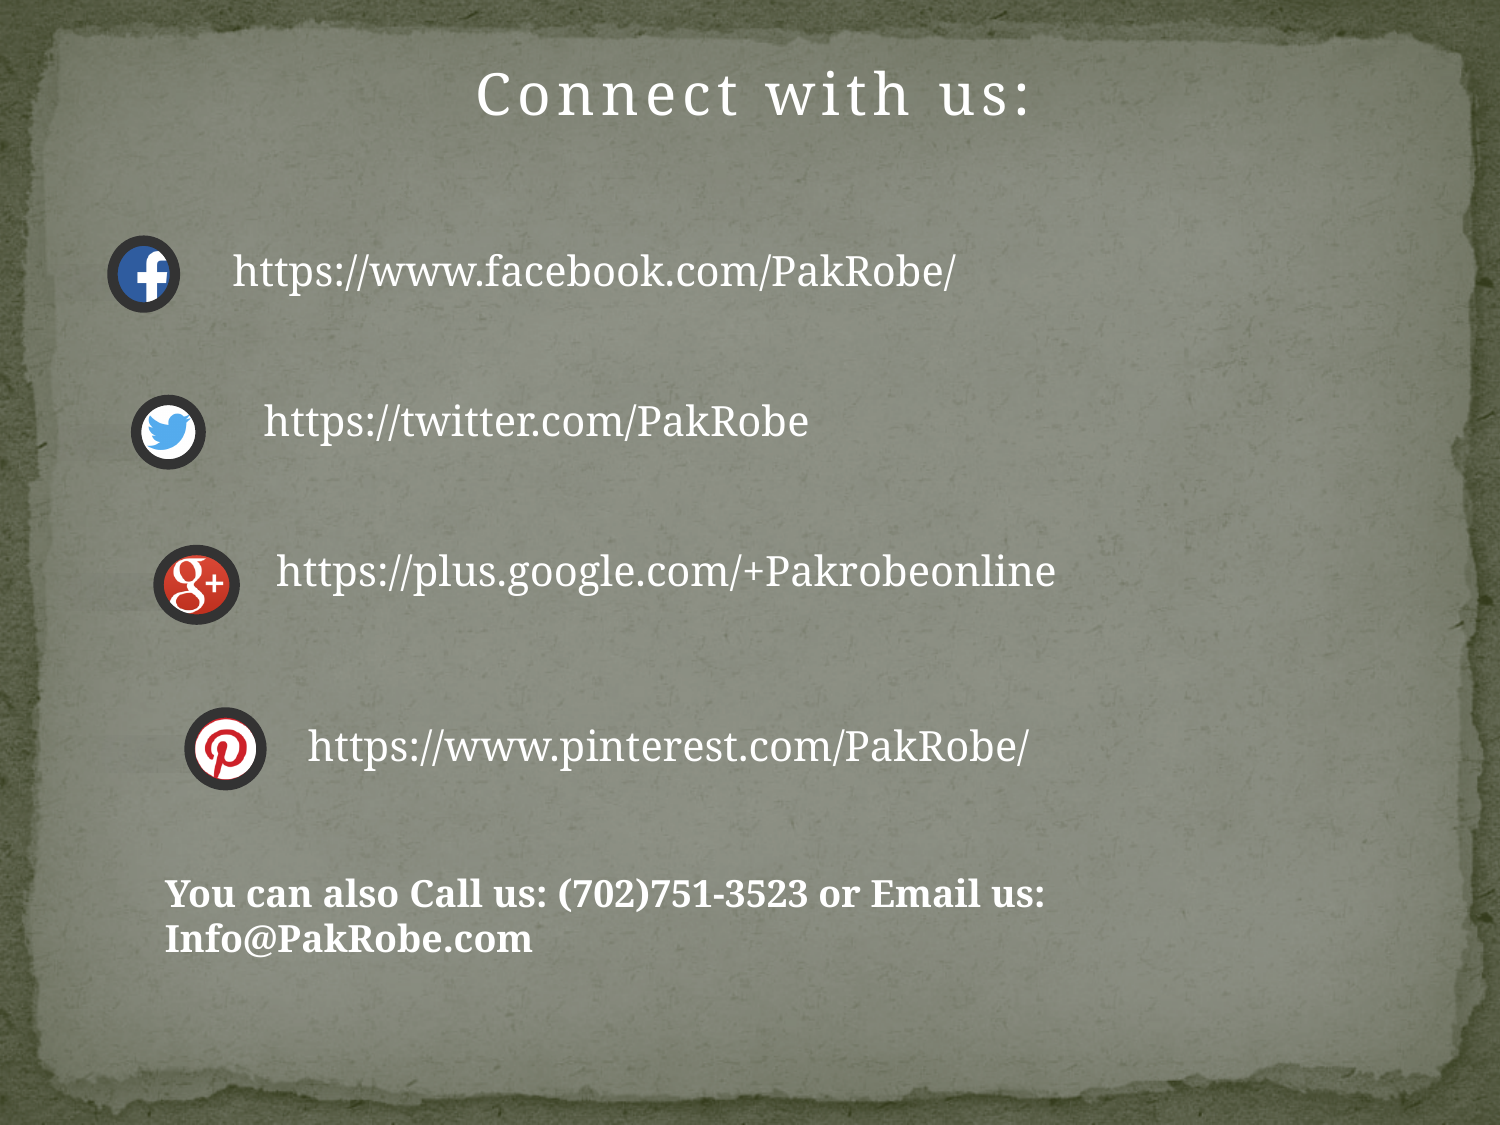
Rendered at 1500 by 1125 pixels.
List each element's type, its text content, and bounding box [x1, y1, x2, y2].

text_box https://twitter.com/PakRobe [249, 387, 825, 453]
text_box Connect with us: [460, 50, 1047, 135]
picture [113, 241, 174, 307]
picture [137, 400, 200, 464]
text_box https://plus.google.com/+Pakrobeonline [261, 537, 1072, 603]
picture [190, 713, 261, 785]
text_box https://www.facebook.com/PakRobe/ [218, 237, 971, 303]
picture [159, 550, 234, 619]
text_box https://www.pinterest.com/PakRobe/ [282, 712, 1045, 778]
text_box You can also Call us: (702)751-3523 or Email us: Info@PakRobe.com [149, 862, 1350, 968]
